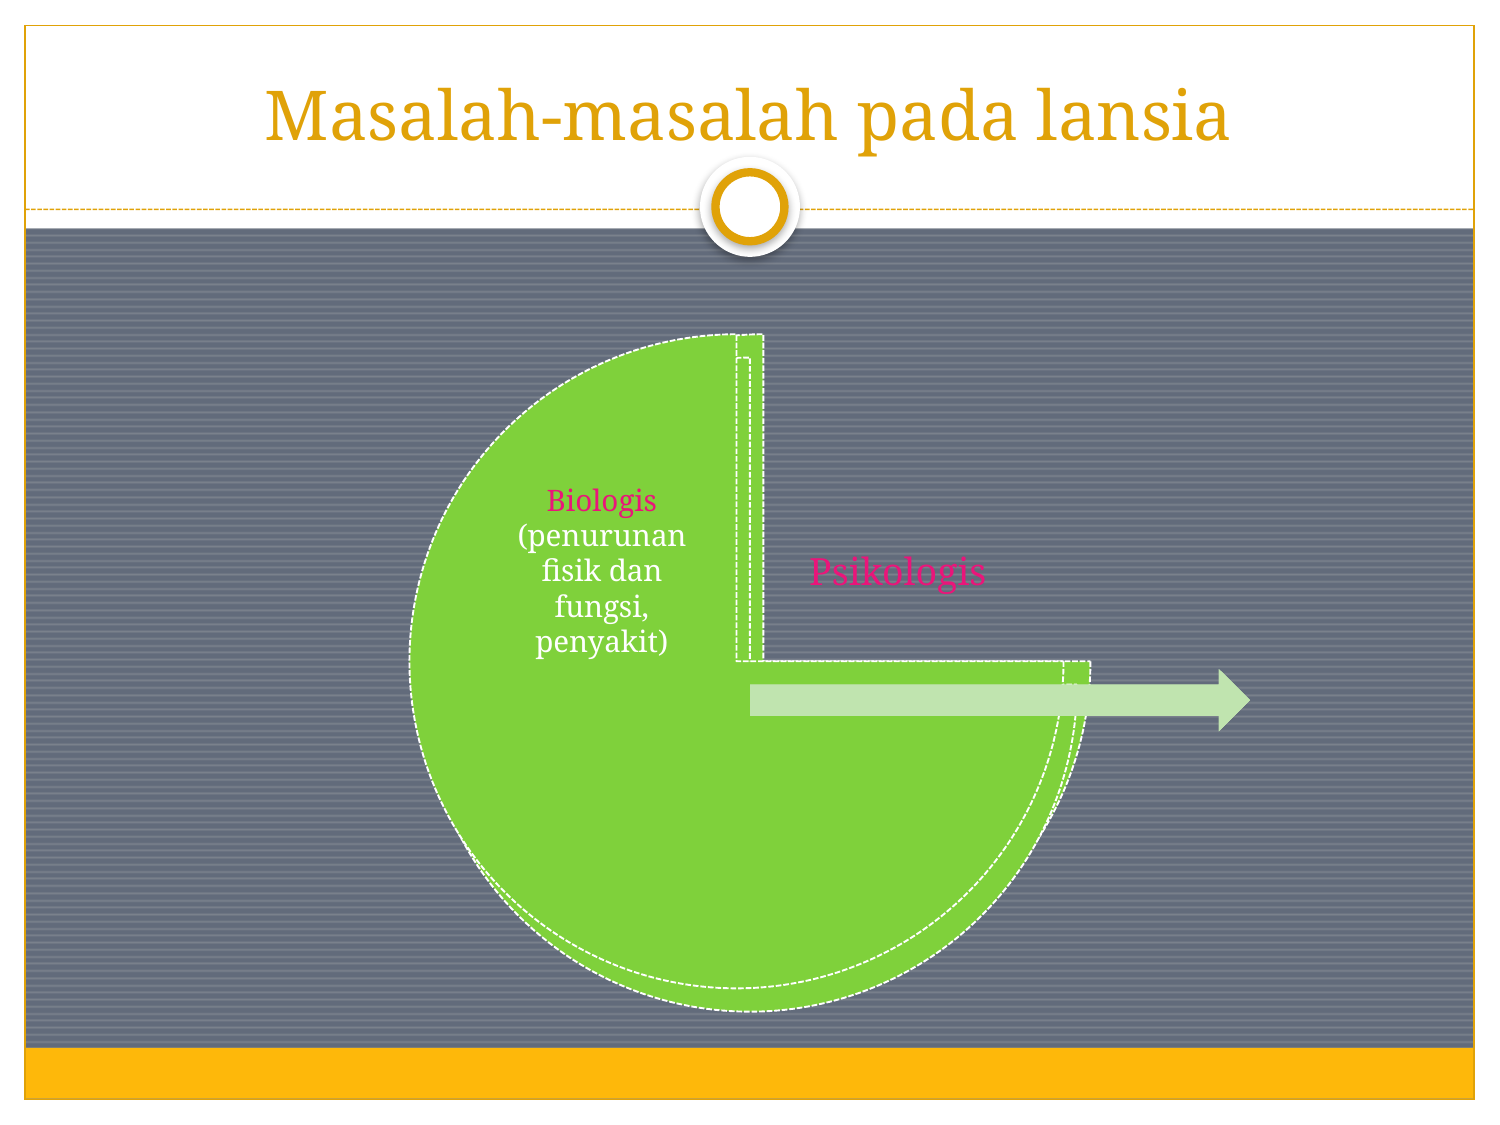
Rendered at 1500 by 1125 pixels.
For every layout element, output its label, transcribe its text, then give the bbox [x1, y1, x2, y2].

title Masalah-masalah pada lansia [49, 37, 1450, 162]
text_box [249, 228, 1251, 1009]
